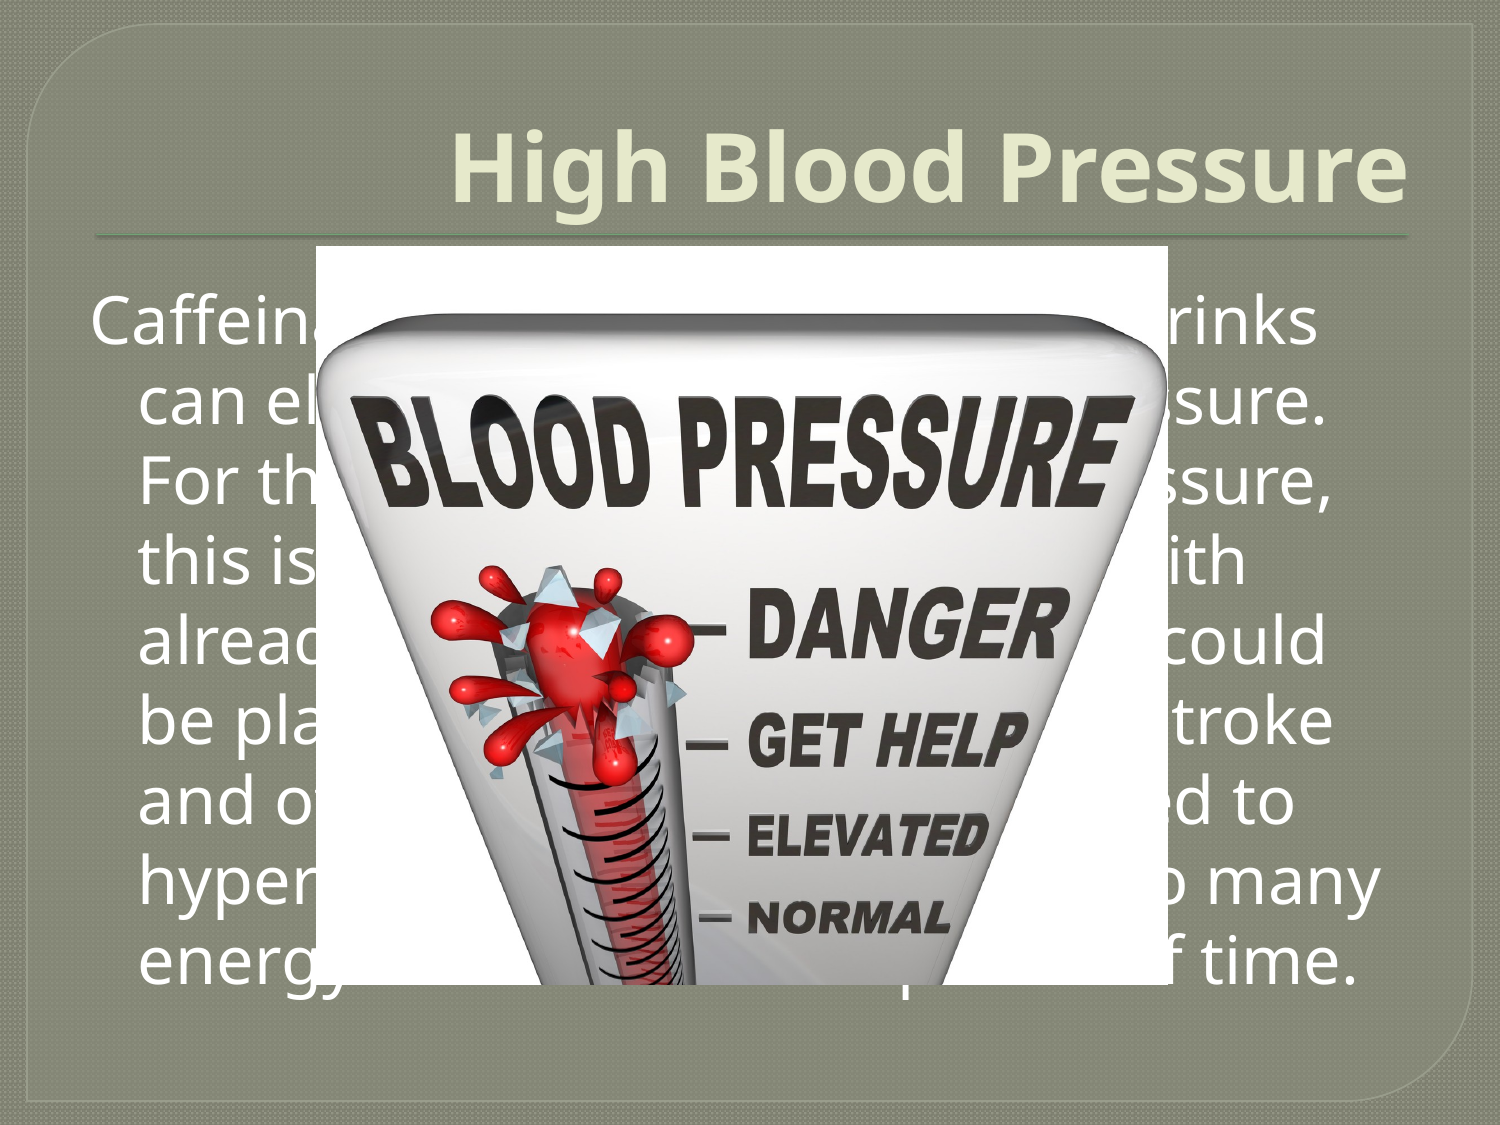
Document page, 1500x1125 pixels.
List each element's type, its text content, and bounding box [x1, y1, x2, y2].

title High Blood Pressure [75, 41, 1425, 230]
picture [316, 245, 1169, 985]
list Caffeinated products like energy drinks can elevate a person’s blood pressure. For those with normal blood pressure, this isn’t concerning, but those with already elevated blood pressure could be placing themselves at risk of stroke and other health problems related to hypertension if they consume too many energy drinks in a short period of time. [75, 270, 1425, 1013]
